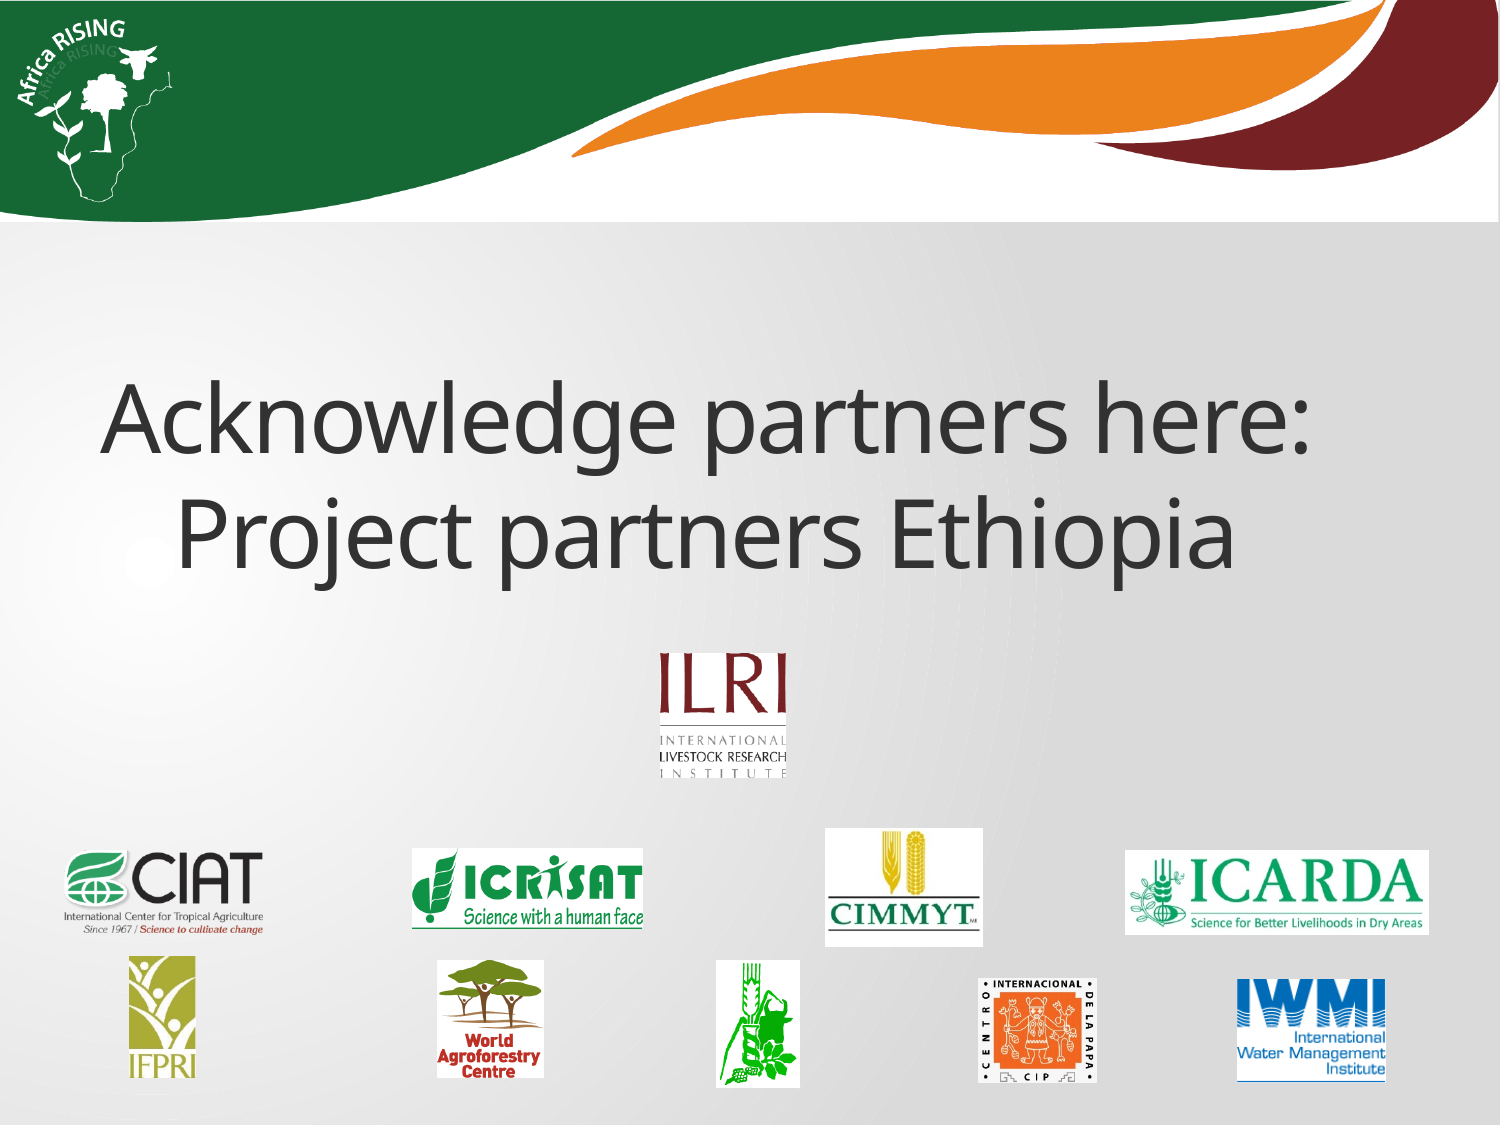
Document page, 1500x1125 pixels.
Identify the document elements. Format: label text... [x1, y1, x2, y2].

title Acknowledge partners here: Project partners Ethiopia [81, 350, 1332, 538]
picture [0, 0, 1499, 222]
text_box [61, 652, 1429, 1088]
